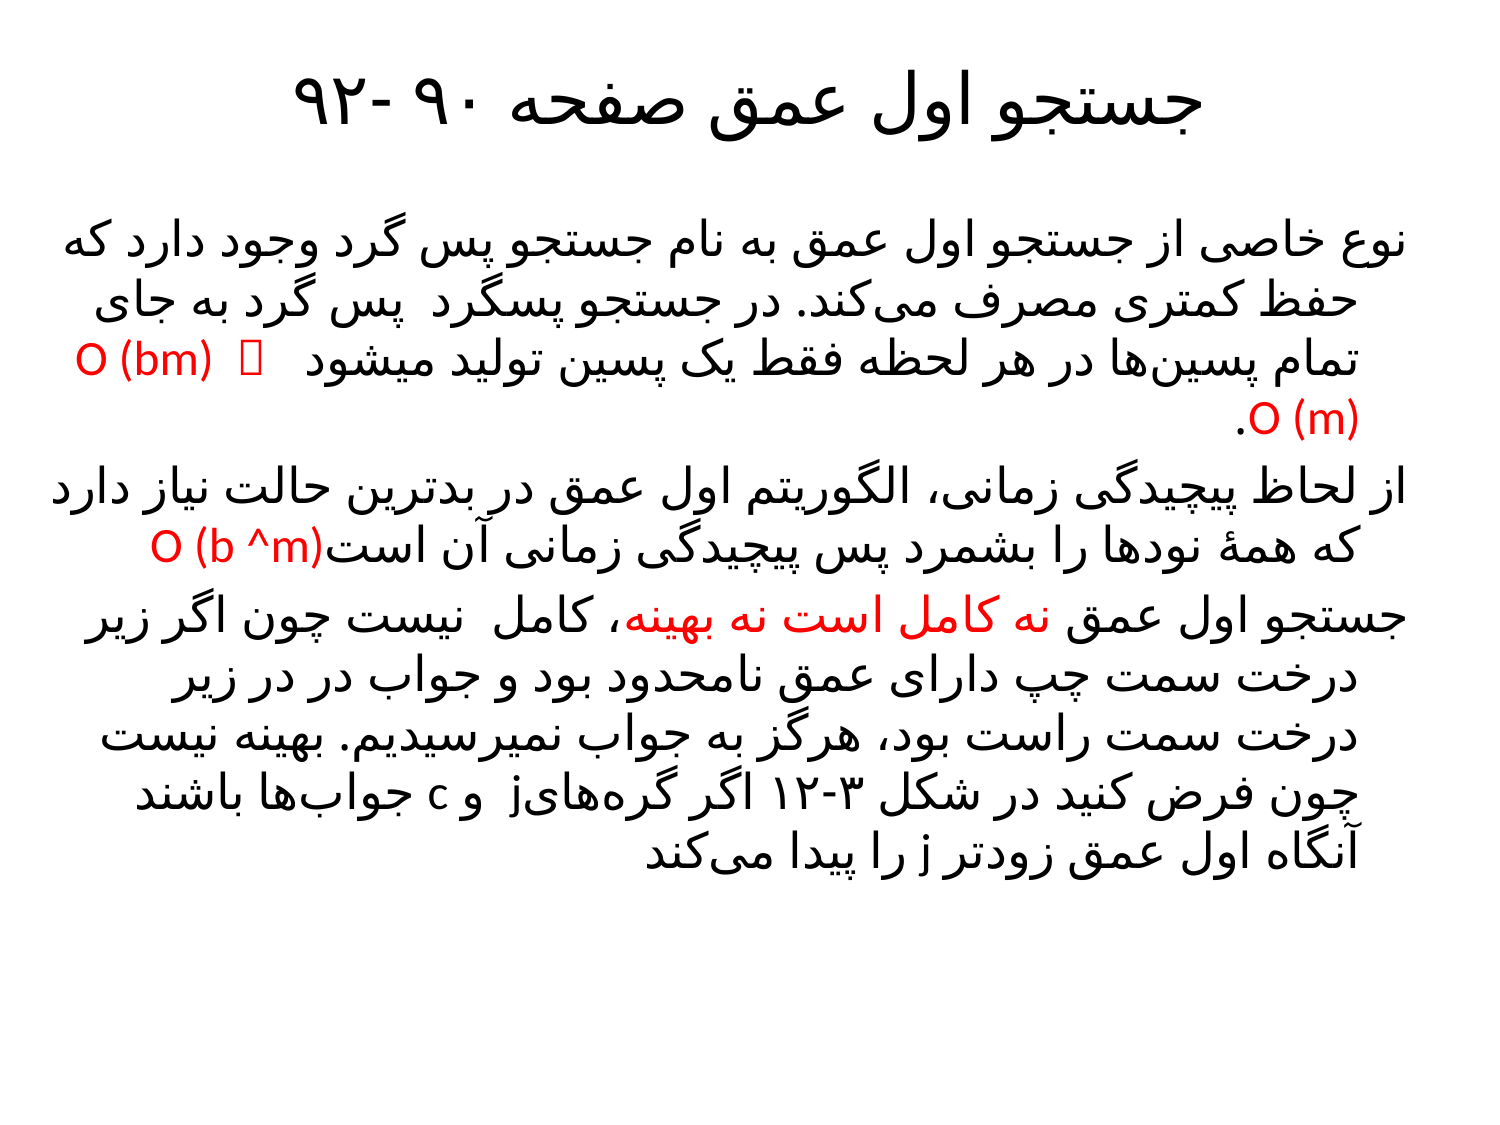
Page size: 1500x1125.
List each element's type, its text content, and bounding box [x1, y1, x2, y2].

title جستجو اول عمق صفحه ۹۰ -۹۲ [75, 45, 1425, 200]
list نوع خاصی‌ از جستجو اول عمق به نام جستجو پس گرد وجود دارد که حفظ کمتری مصرف می‌کند. در جستجو پسگرد پس گرد به جای تمام پسین‌ها در هر لحظه فقط یک پسین تولید میشود O (bm)  O (m). از لحاظ پیچیدگی‌ زمانی‌، الگوریتم اول عمق در بدترین حالت نیاز دارد که همهٔ نود‌ها را بشمرد پس پیچیدگی زمانی‌ آن استO (b ^m) جستجو اول عمق نه کامل است نه بهینه، کامل نیست چون اگر زیر درخت سمت چپ دارای عمق نامحدود بود و جواب در در زیر درخت سمت راست بود، هرگز به جواب نمیرسیدیم. بهینه نیست چون فرض کنید در شکل ۳-۱۲ اگر گره‌هایj و c جواب‌ها باشند آنگاه اول عمق زودتر j را پیدا می‌کند [24, 200, 1425, 1005]
